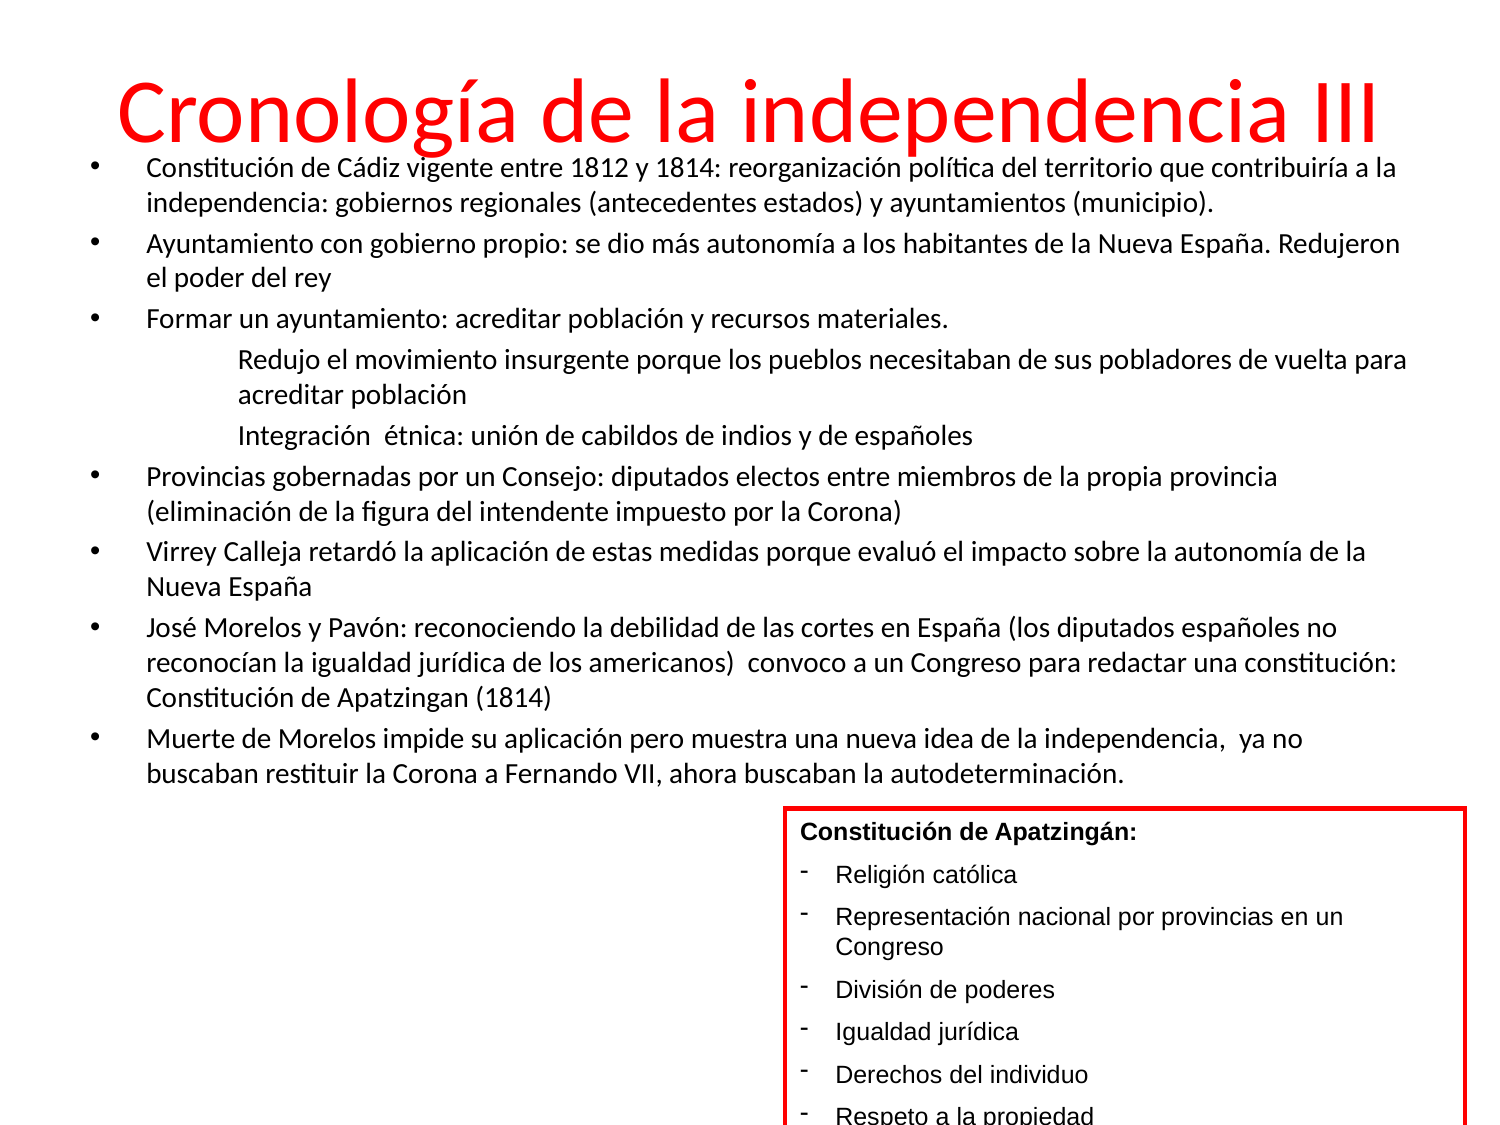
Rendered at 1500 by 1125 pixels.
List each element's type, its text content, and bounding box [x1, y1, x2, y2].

text_box Constitución de Apatzingán: Religión católica Representación nacional por provincias en un Congreso División de poderes Igualdad jurídica Derechos del individuo Respeto a la propiedad [785, 808, 1465, 1125]
list Constitución de Cádiz vigente entre 1812 y 1814: reorganización política del territorio que contribuiría a la independencia: gobiernos regionales (antecedentes estados) y ayuntamientos (municipio). Ayuntamiento con gobierno propio: se dio más autonomía a los habitantes de la Nueva España. Redujeron el poder del rey Formar un ayuntamiento: acreditar población y recursos materiales. Redujo el movimiento insurgente porque los pueblos necesitaban de sus pobladores de vuelta para acreditar población Integración étnica: unión de cabildos de indios y de españoles Provincias gobernadas por un Consejo: diputados electos entre miembros de la propia provincia (eliminación de la figura del intendente impuesto por la Corona) Virrey Calleja retardó la aplicación de estas medidas porque evaluó el impacto sobre la autonomía de la Nueva España José Morelos y Pavón: reconociendo la debilidad de las cortes en España (los diputados españoles no reconocían la igualdad jurídica de los americanos) convoco a un Congreso para redactar una constitución: Constitución de Apatzingan (1814) Muerte de Morelos impide su aplicación pero muestra una nueva idea de la independencia, ya no buscaban restituir la Corona a Fernando VII, ahora buscaban la autodeterminación. [74, 140, 1426, 809]
title Cronología de la independencia III [74, 11, 1426, 140]
